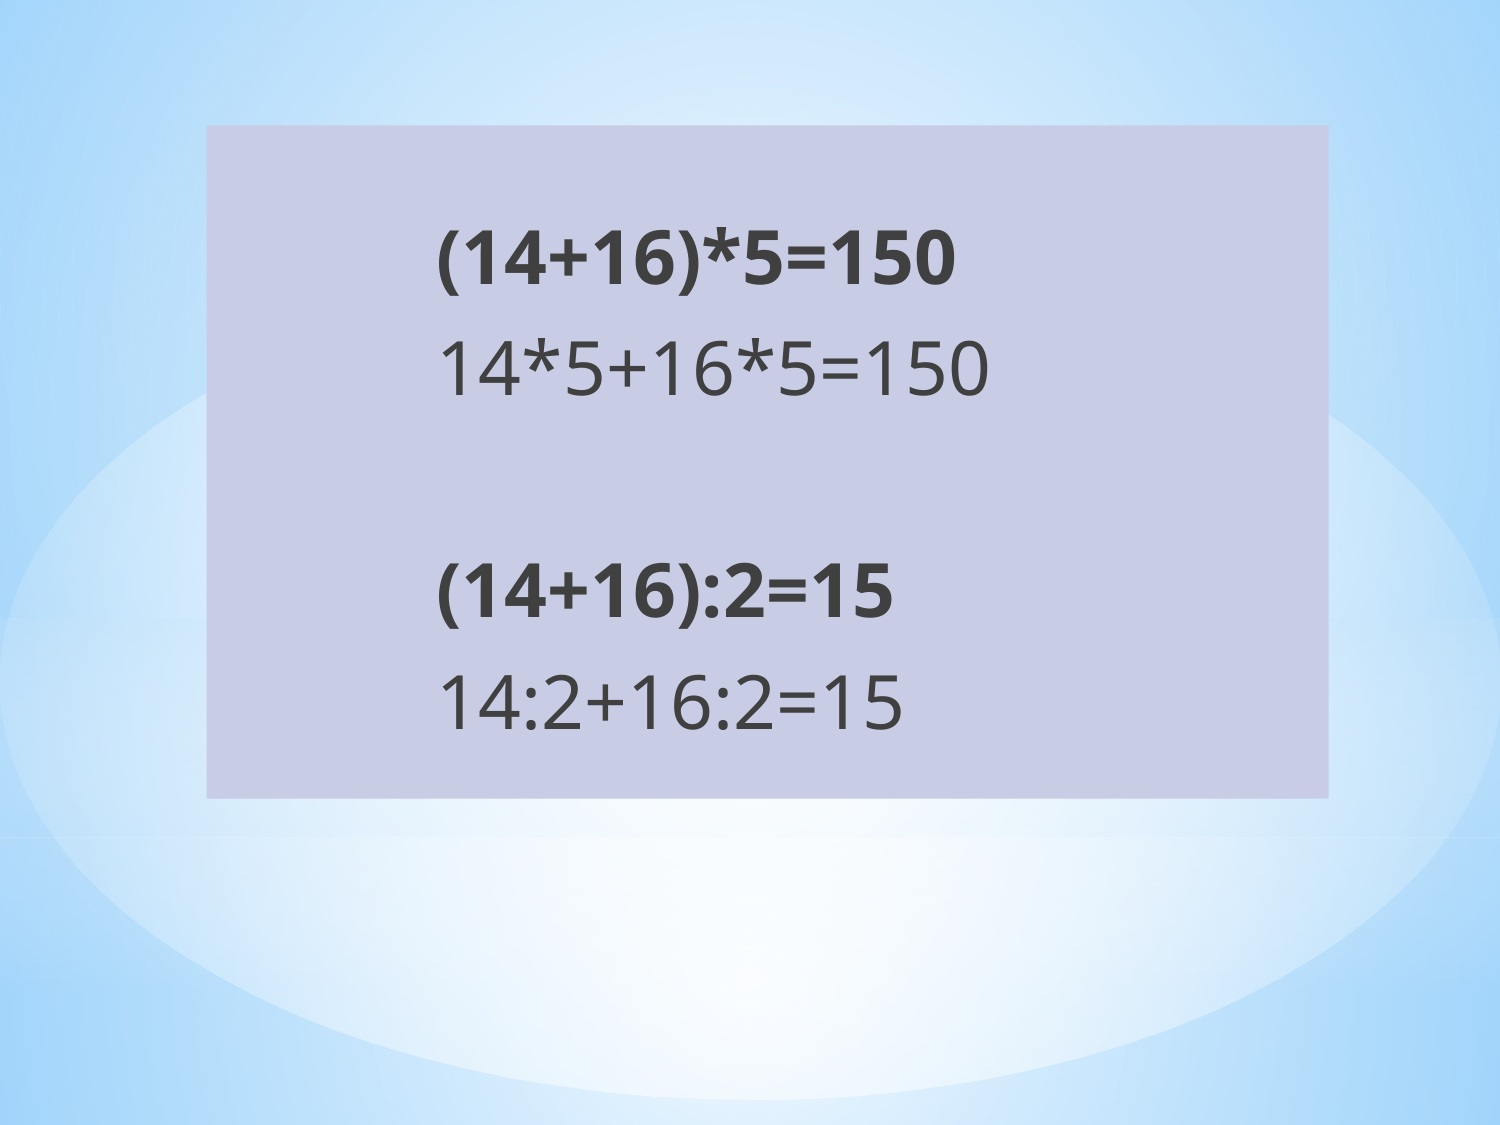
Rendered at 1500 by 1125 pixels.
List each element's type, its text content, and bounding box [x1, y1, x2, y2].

list (14+16)*5=150 14*5+16*5=150 (14+16):2=15 14:2+16:2=15 [206, 125, 1329, 799]
